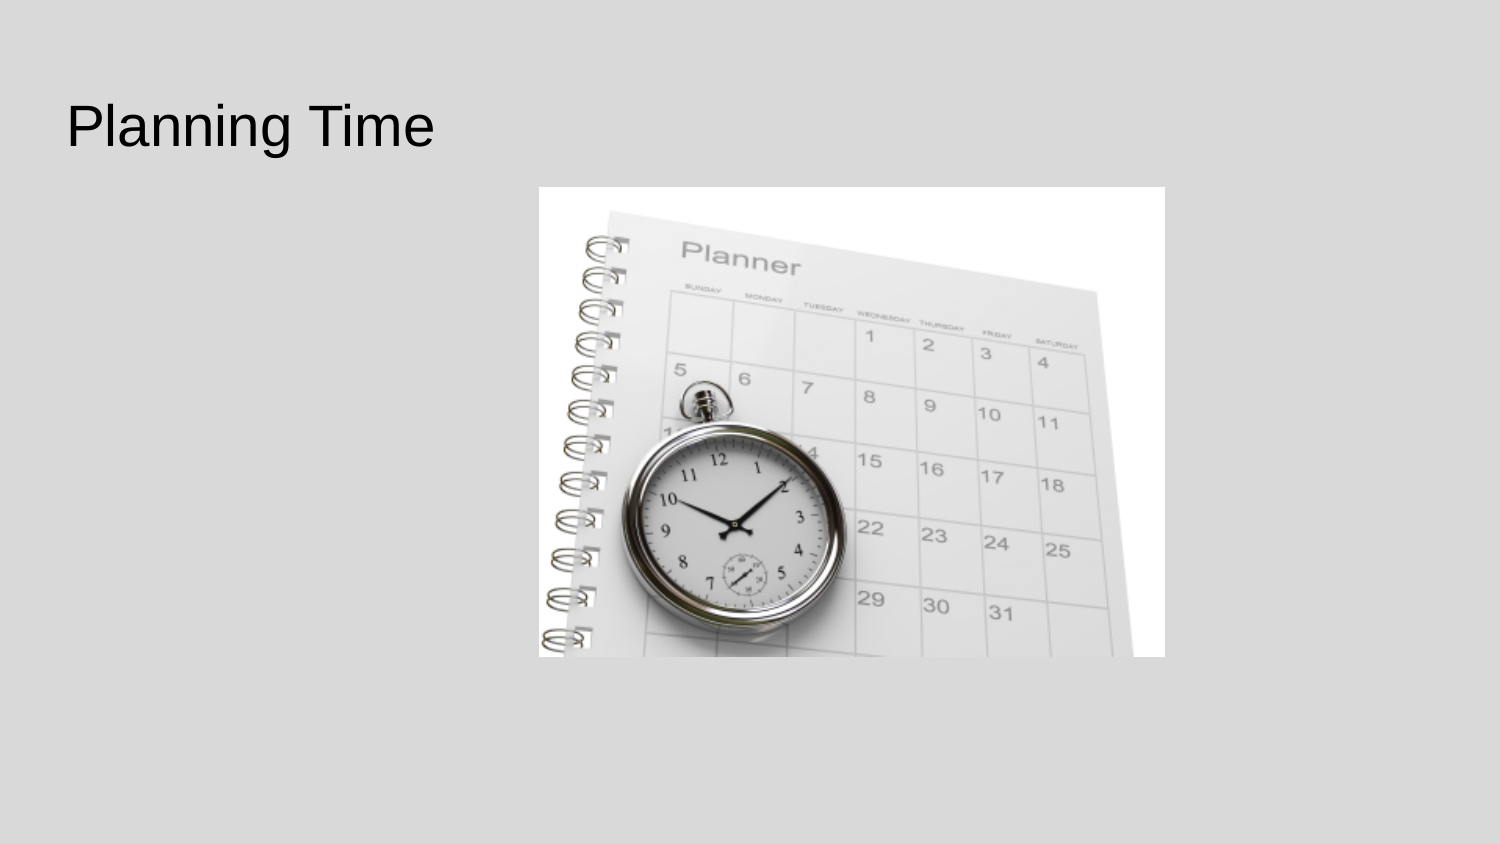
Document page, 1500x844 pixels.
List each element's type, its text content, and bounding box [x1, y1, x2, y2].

picture [539, 187, 1166, 657]
title Planning Time [51, 72, 1449, 167]
